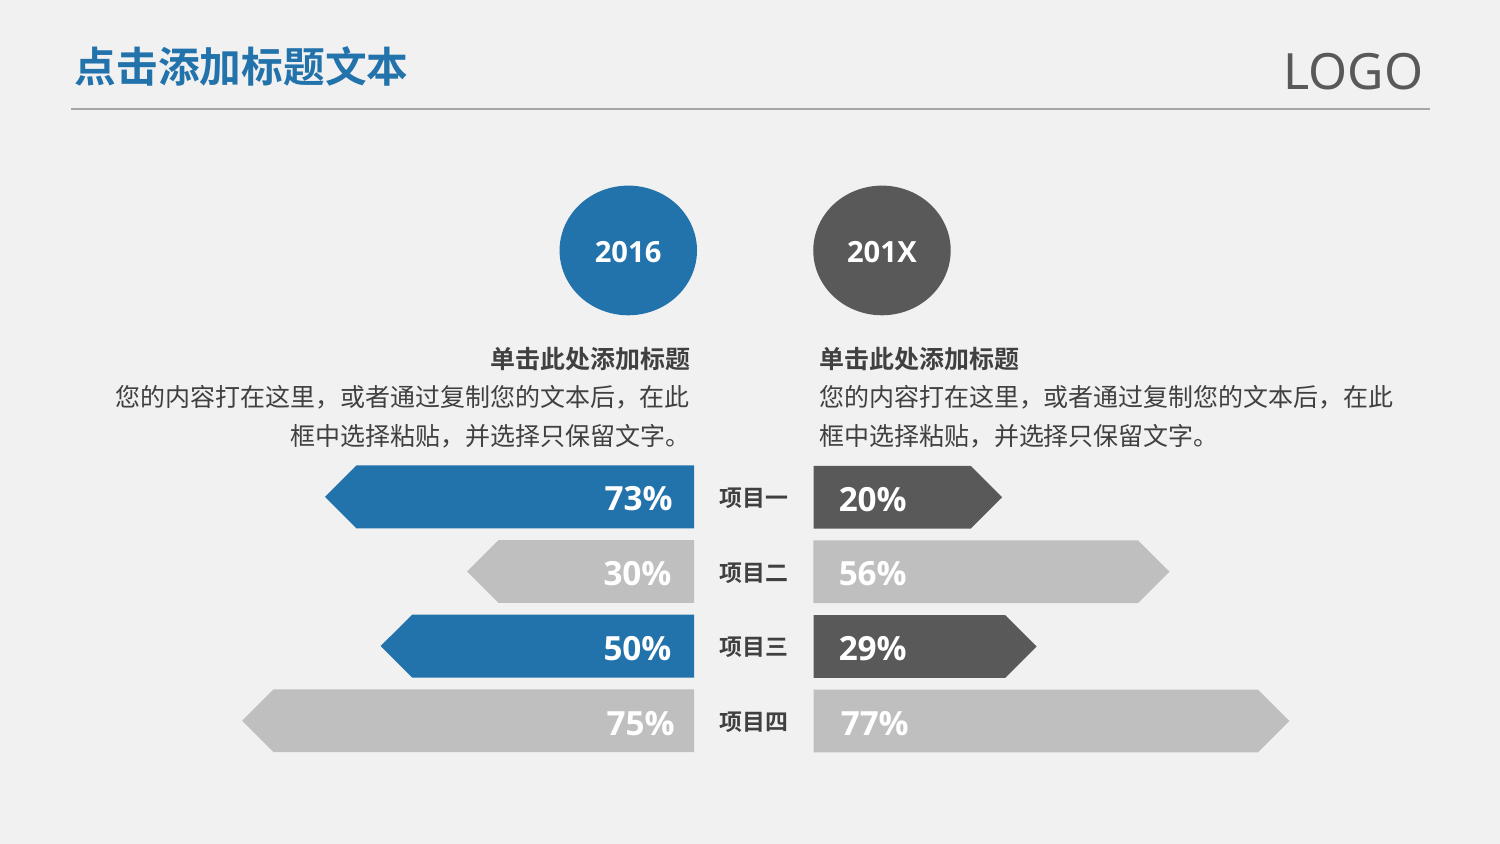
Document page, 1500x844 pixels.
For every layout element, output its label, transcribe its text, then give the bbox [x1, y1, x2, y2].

text_box [811, 613, 1039, 680]
text_box 单击此处添加标题 您的内容打在这里，或者通过复制您的文本后，在此框中选择粘贴，并选择只保留文字。 [100, 331, 697, 454]
text_box 201X [811, 183, 953, 318]
text_box 73% [593, 471, 684, 523]
text_box 30% [592, 546, 683, 598]
text_box 20% [827, 472, 919, 524]
text_box 56% [827, 546, 919, 598]
text_box [322, 463, 697, 531]
text_box [378, 612, 697, 680]
text_box [811, 538, 1172, 606]
text_box 2016 [557, 183, 700, 318]
text_box 项目一 [707, 478, 800, 518]
text_box [811, 687, 1292, 755]
text_box 29% [827, 621, 919, 673]
text_box LOGO [1268, 31, 1439, 107]
text_box 75% [595, 696, 687, 748]
text_box 点击添加标题文本 [59, 33, 424, 99]
text_box [465, 538, 697, 605]
text_box 77% [829, 696, 921, 748]
text_box 项目三 [708, 627, 800, 666]
text_box [811, 463, 1005, 531]
text_box 项目四 [708, 702, 800, 741]
text_box [240, 687, 697, 755]
text_box 50% [592, 621, 683, 673]
text_box 项目二 [707, 552, 800, 592]
text_box 单击此处添加标题 您的内容打在这里，或者通过复制您的文本后，在此框中选择粘贴，并选择只保留文字。 [813, 331, 1424, 454]
